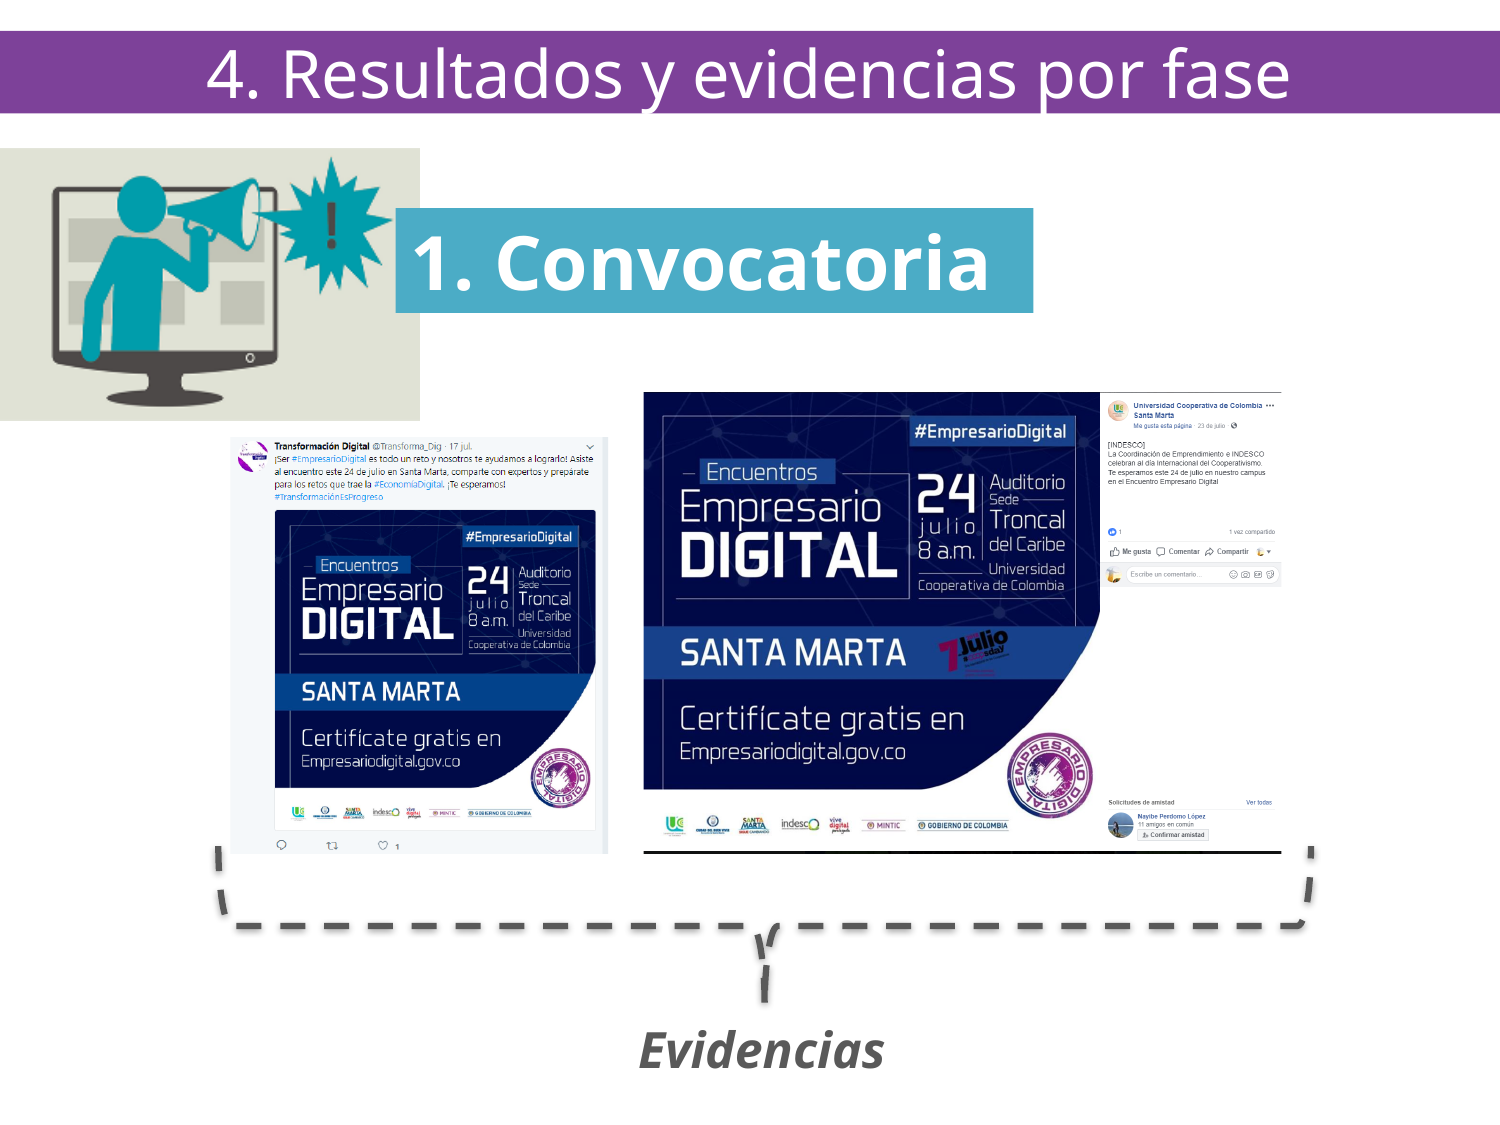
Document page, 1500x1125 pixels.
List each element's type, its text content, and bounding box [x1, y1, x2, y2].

picture [229, 437, 609, 854]
text_box [216, 846, 1314, 1008]
text_box 1. Convocatoria [424, 208, 1034, 313]
picture [643, 391, 1282, 854]
text_box Evidencias [561, 1011, 963, 1087]
text_box 4. Resultados y evidencias por fase [0, 29, 1500, 116]
picture [0, 148, 420, 421]
